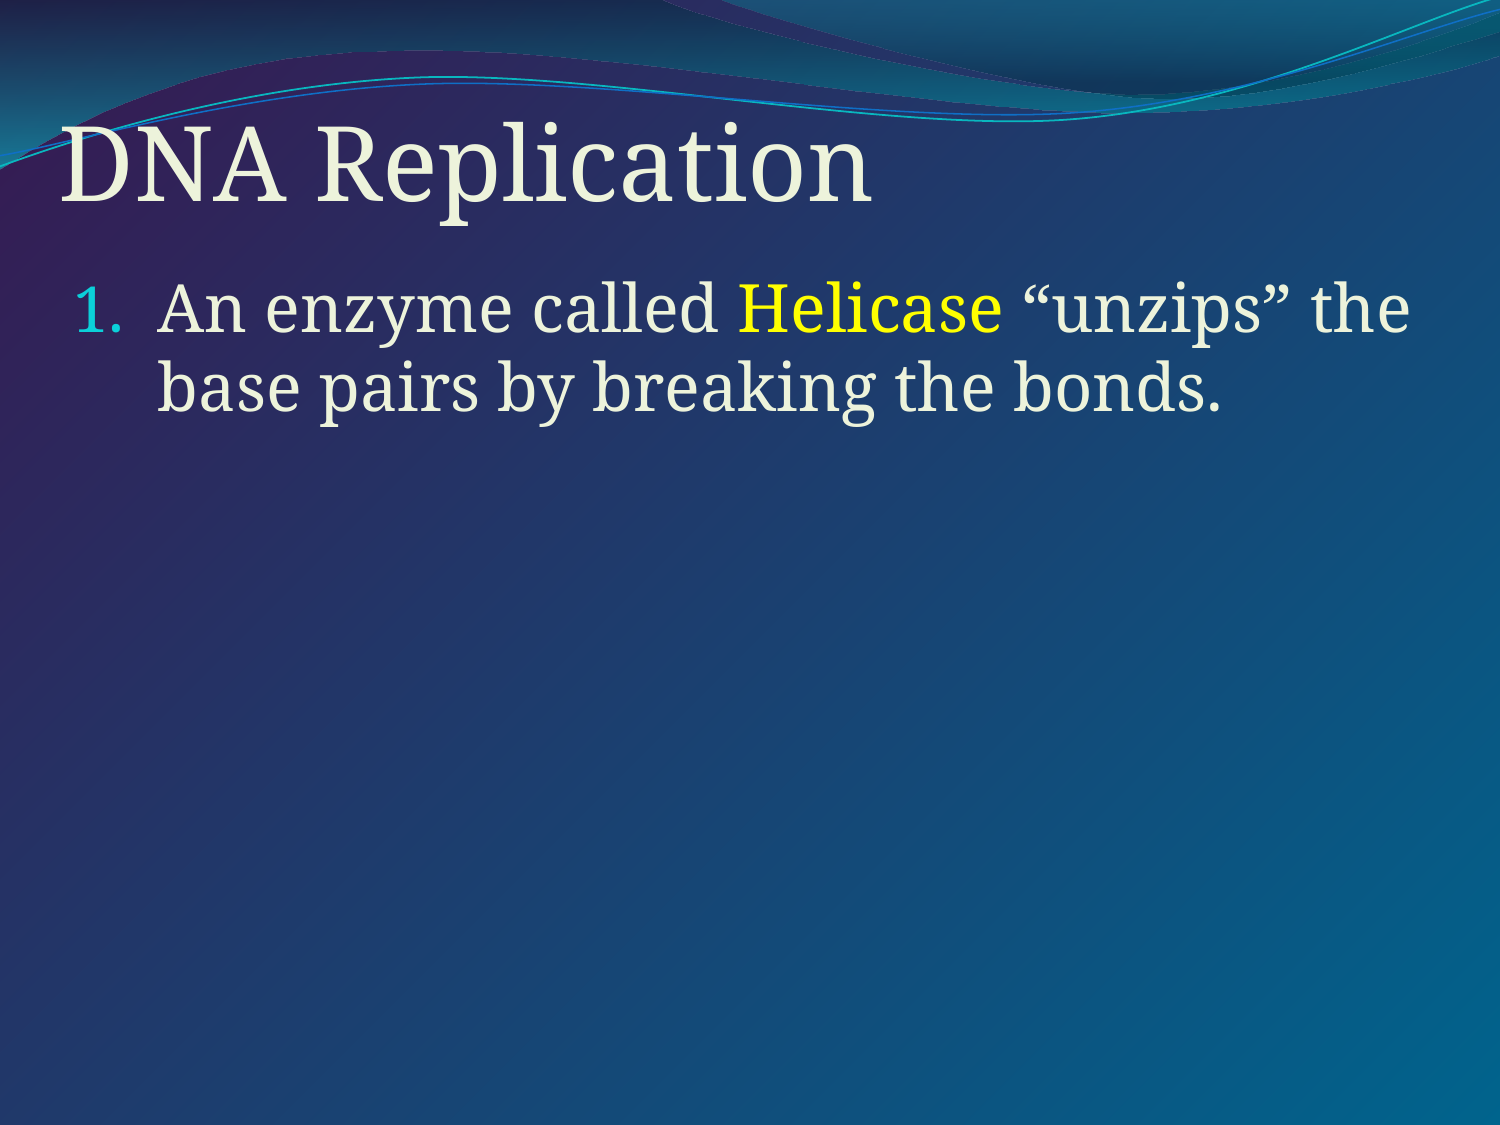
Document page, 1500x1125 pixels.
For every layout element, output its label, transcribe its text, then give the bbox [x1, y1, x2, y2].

list An enzyme called Helicase “unzips” the base pairs by breaking the bonds. [58, 257, 1442, 1067]
title DNA Replication [58, 34, 1409, 223]
